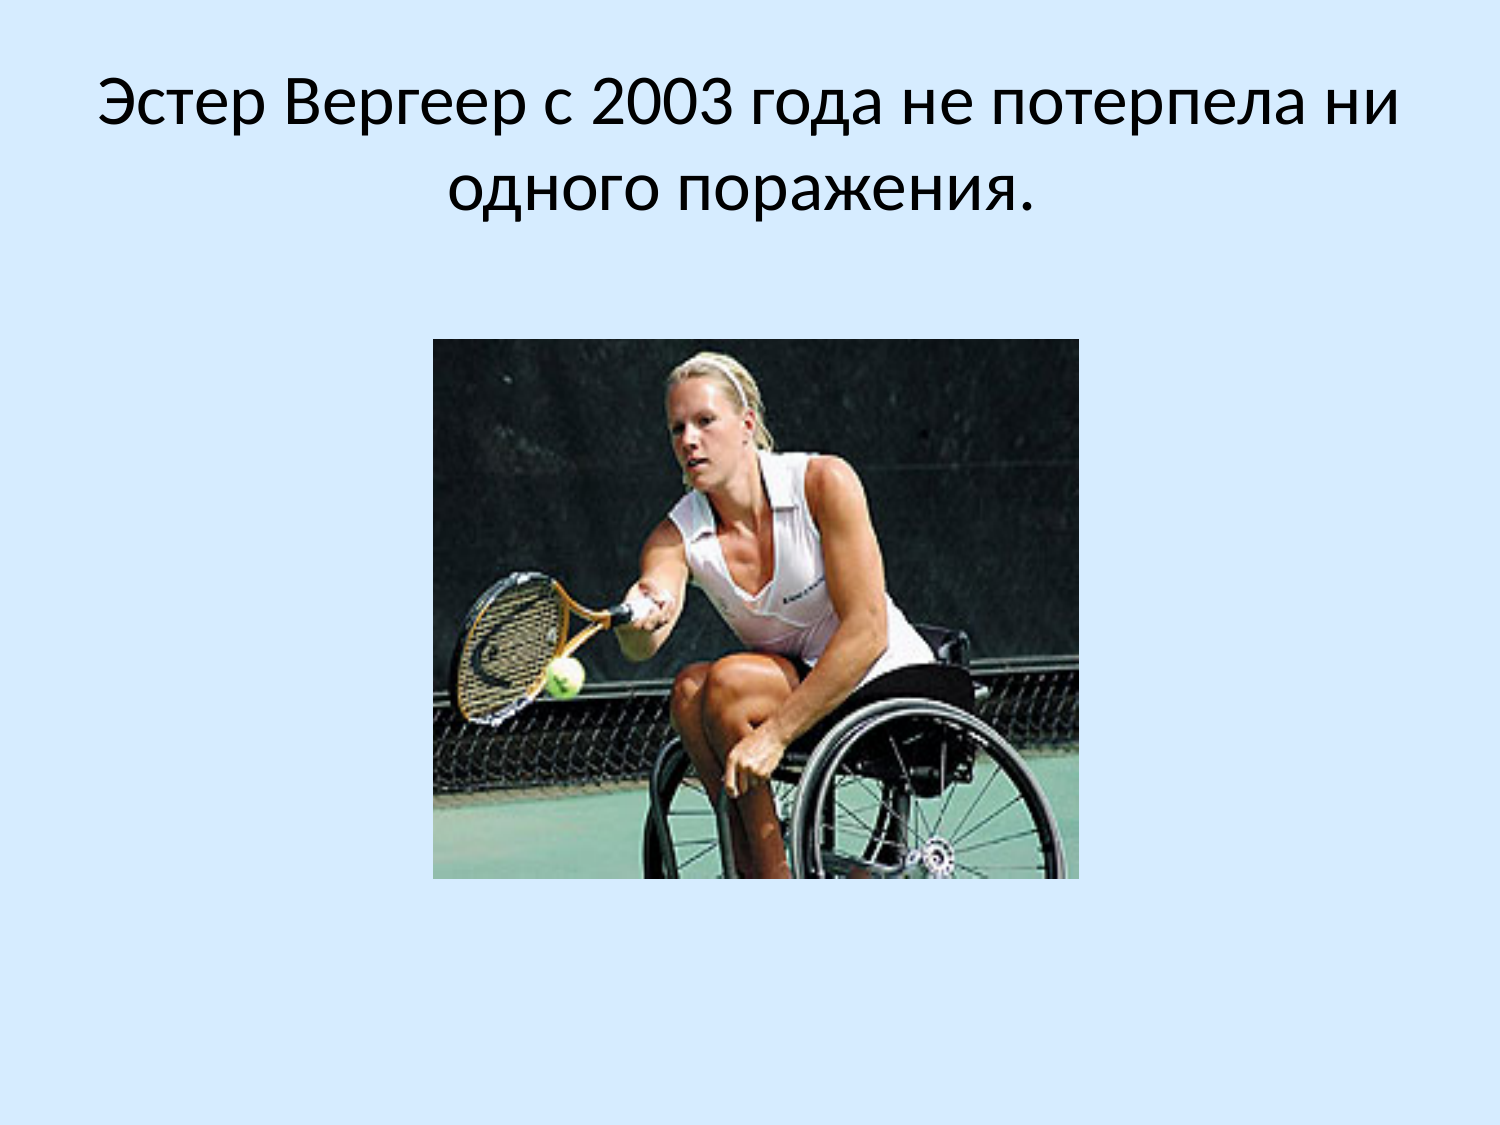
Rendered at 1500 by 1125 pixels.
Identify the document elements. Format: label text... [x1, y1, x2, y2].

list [433, 339, 1079, 880]
title Эстер Вергеер с 2003 года не потерпела ни одного поражения. [75, 45, 1425, 233]
